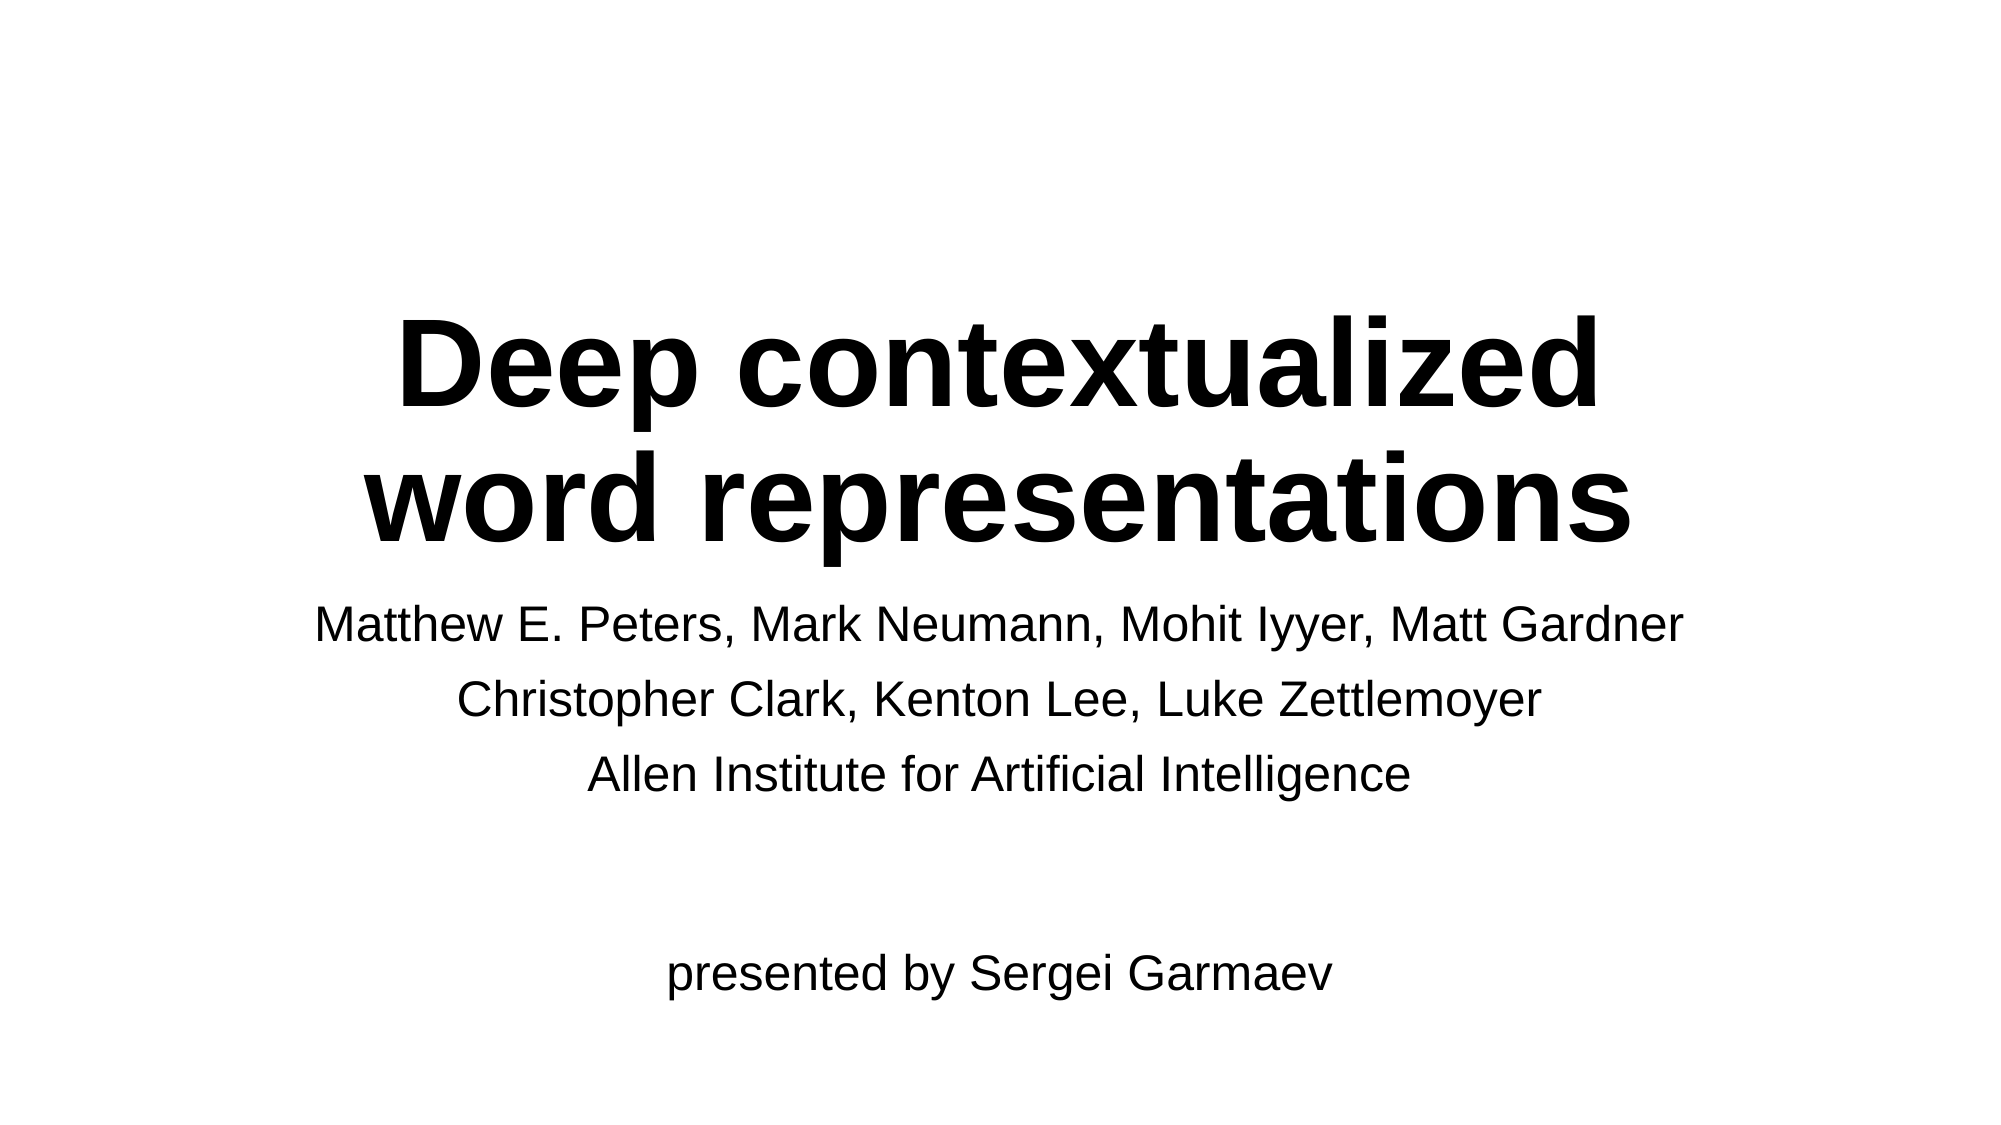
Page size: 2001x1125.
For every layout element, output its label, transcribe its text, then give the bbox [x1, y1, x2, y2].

text_box presented by Sergei Garmaev [249, 939, 1750, 1058]
title Deep contextualized word representations [249, 184, 1750, 576]
subtitle Matthew E. Peters, Mark Neumann, Mohit Iyyer, Matt Gardner Christopher Clark, Kenton Lee, Luke Zettlemoyer Allen Institute for Artificial Intelligence [249, 590, 1750, 863]
